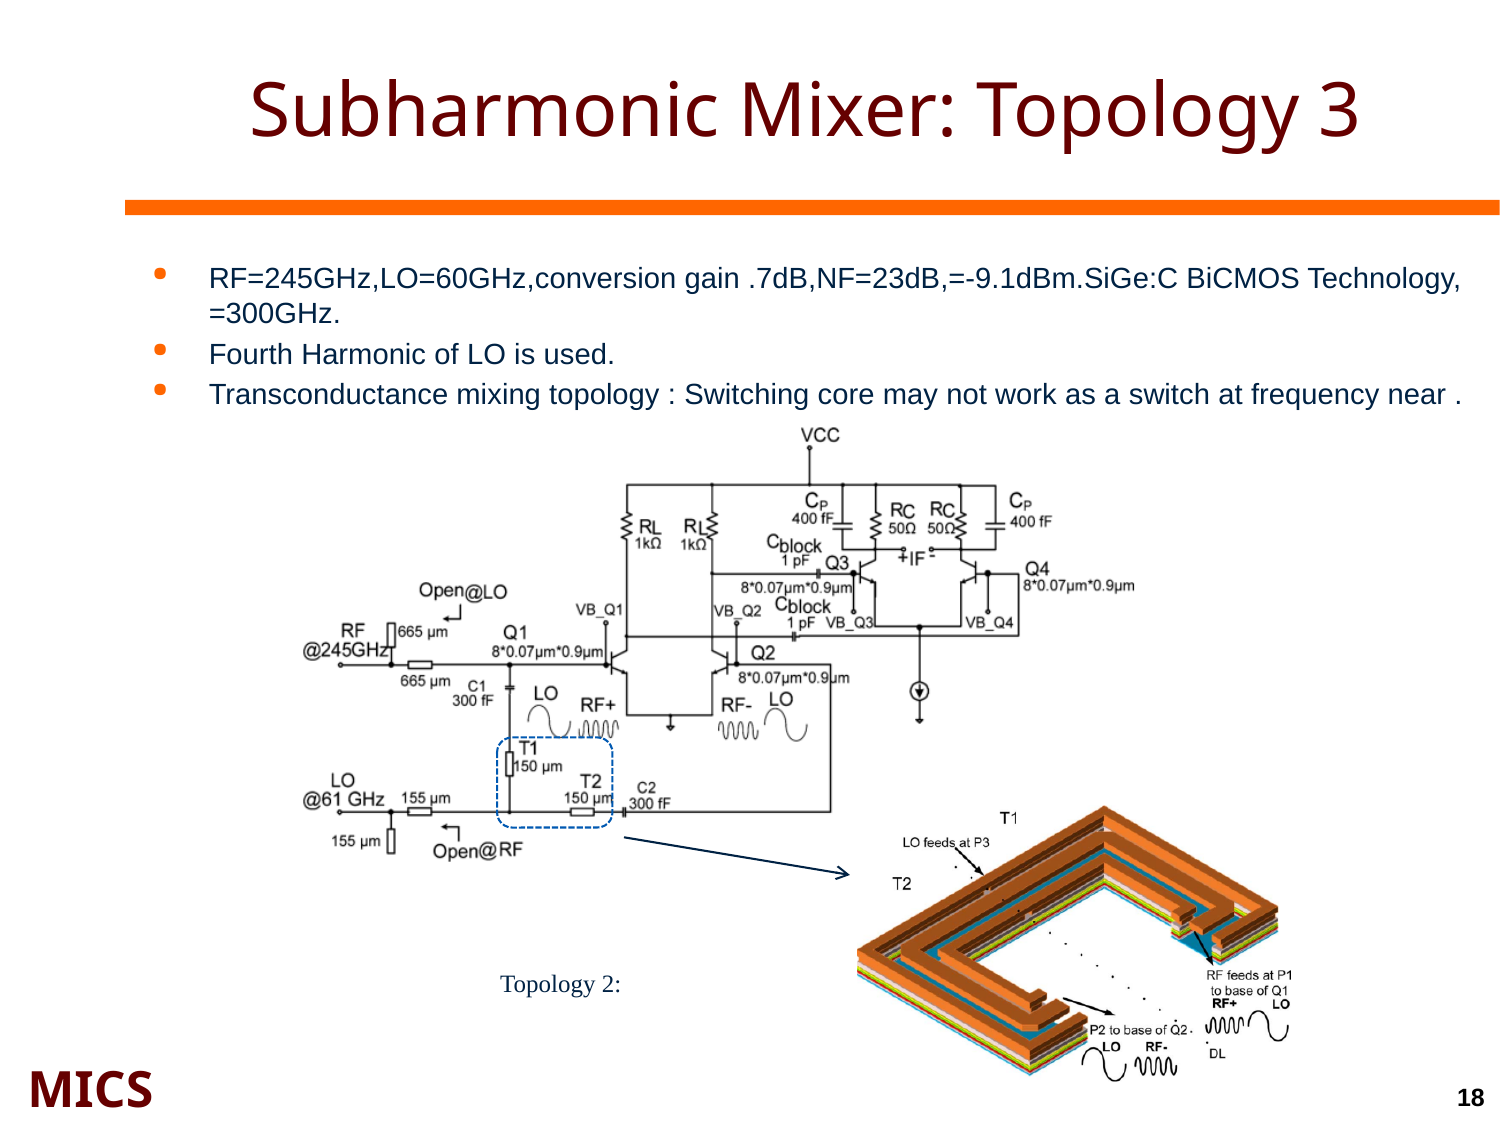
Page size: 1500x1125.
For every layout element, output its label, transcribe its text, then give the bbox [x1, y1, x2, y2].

text_box Topology 2: [485, 960, 637, 1005]
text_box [624, 837, 851, 876]
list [262, 424, 1156, 863]
title Subharmonic Mixer: Topology 3 [112, 12, 1500, 201]
picture [849, 788, 1301, 1086]
slide_number 18 [1425, 1067, 1500, 1125]
